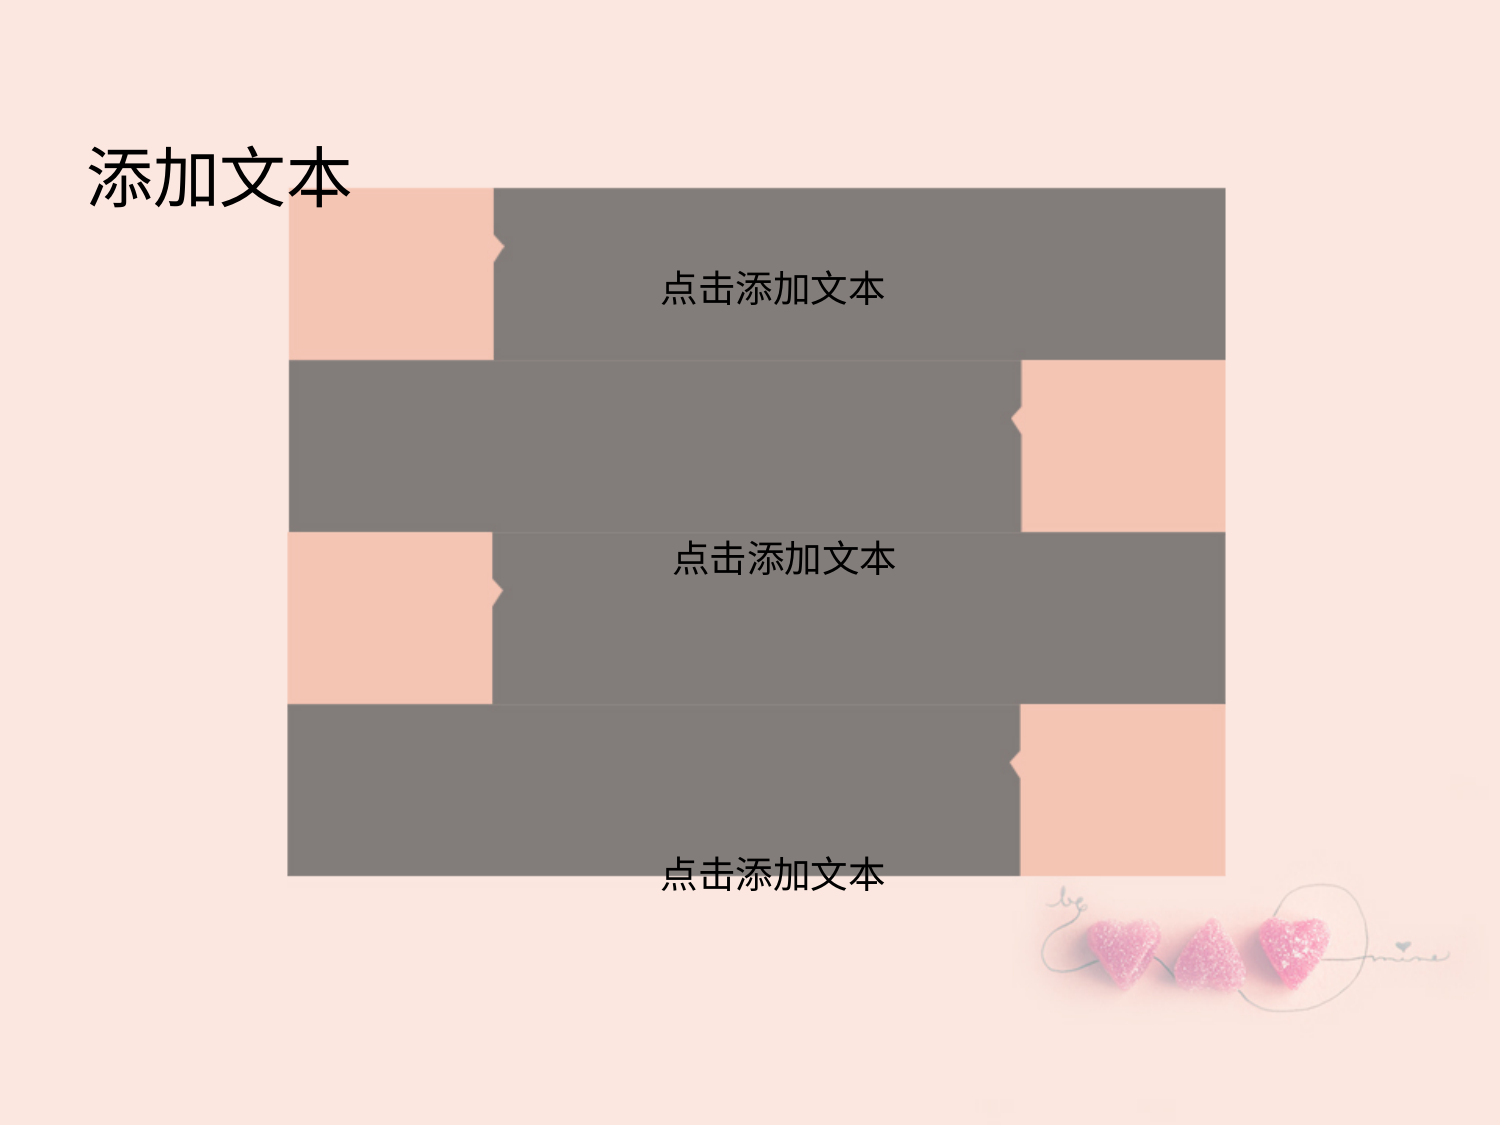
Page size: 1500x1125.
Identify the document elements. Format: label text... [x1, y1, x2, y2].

text_box 添加文本 [71, 128, 369, 224]
text_box 点击添加文本 [657, 527, 913, 588]
text_box 点击添加文本 [645, 843, 901, 904]
text_box 点击添加文本 [645, 257, 901, 318]
picture [0, 0, 1500, 1125]
